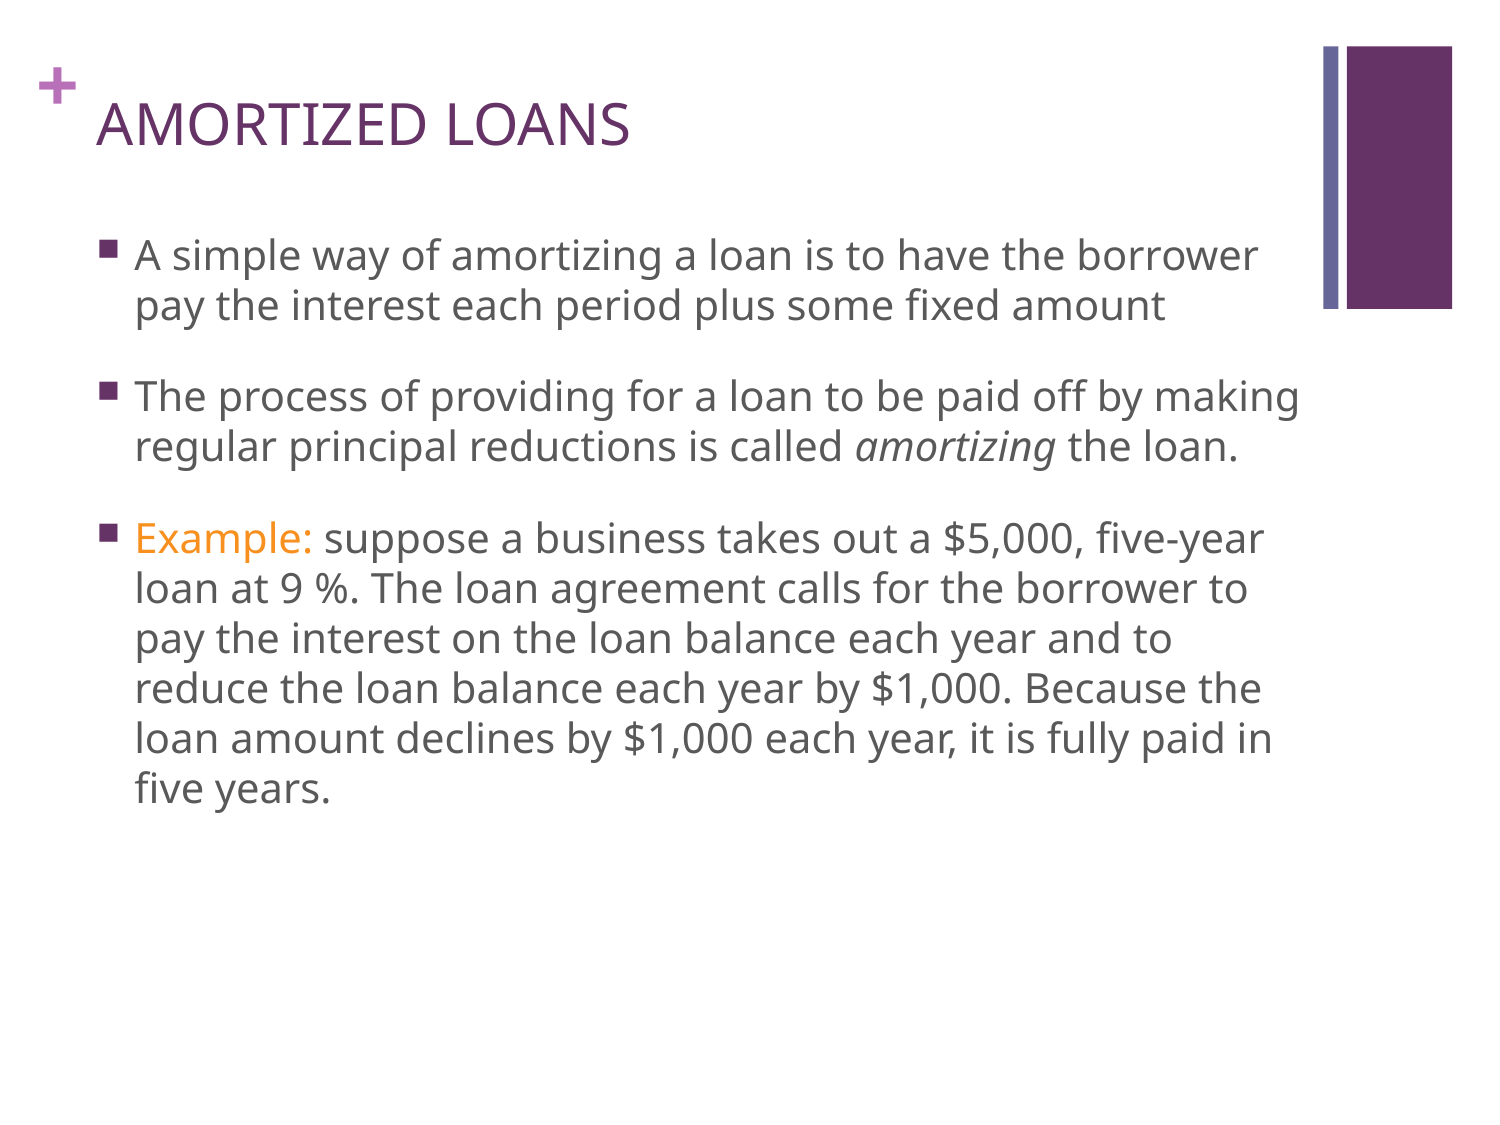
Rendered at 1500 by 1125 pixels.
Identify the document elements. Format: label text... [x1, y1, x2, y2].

title AMORTIZED LOANS [81, 79, 1322, 220]
list A simple way of amortizing a loan is to have the borrower pay the interest each period plus some fixed amount The process of providing for a loan to be paid off by making regular principal reductions is called amortizing the loan. Example: suppose a business takes out a $5,000, five-year loan at 9 %. The loan agreement calls for the borrower to pay the interest on the loan balance each year and to reduce the loan balance each year by $1,000. Because the loan amount declines by $1,000 each year, it is fully paid in five years. [81, 220, 1322, 1005]
